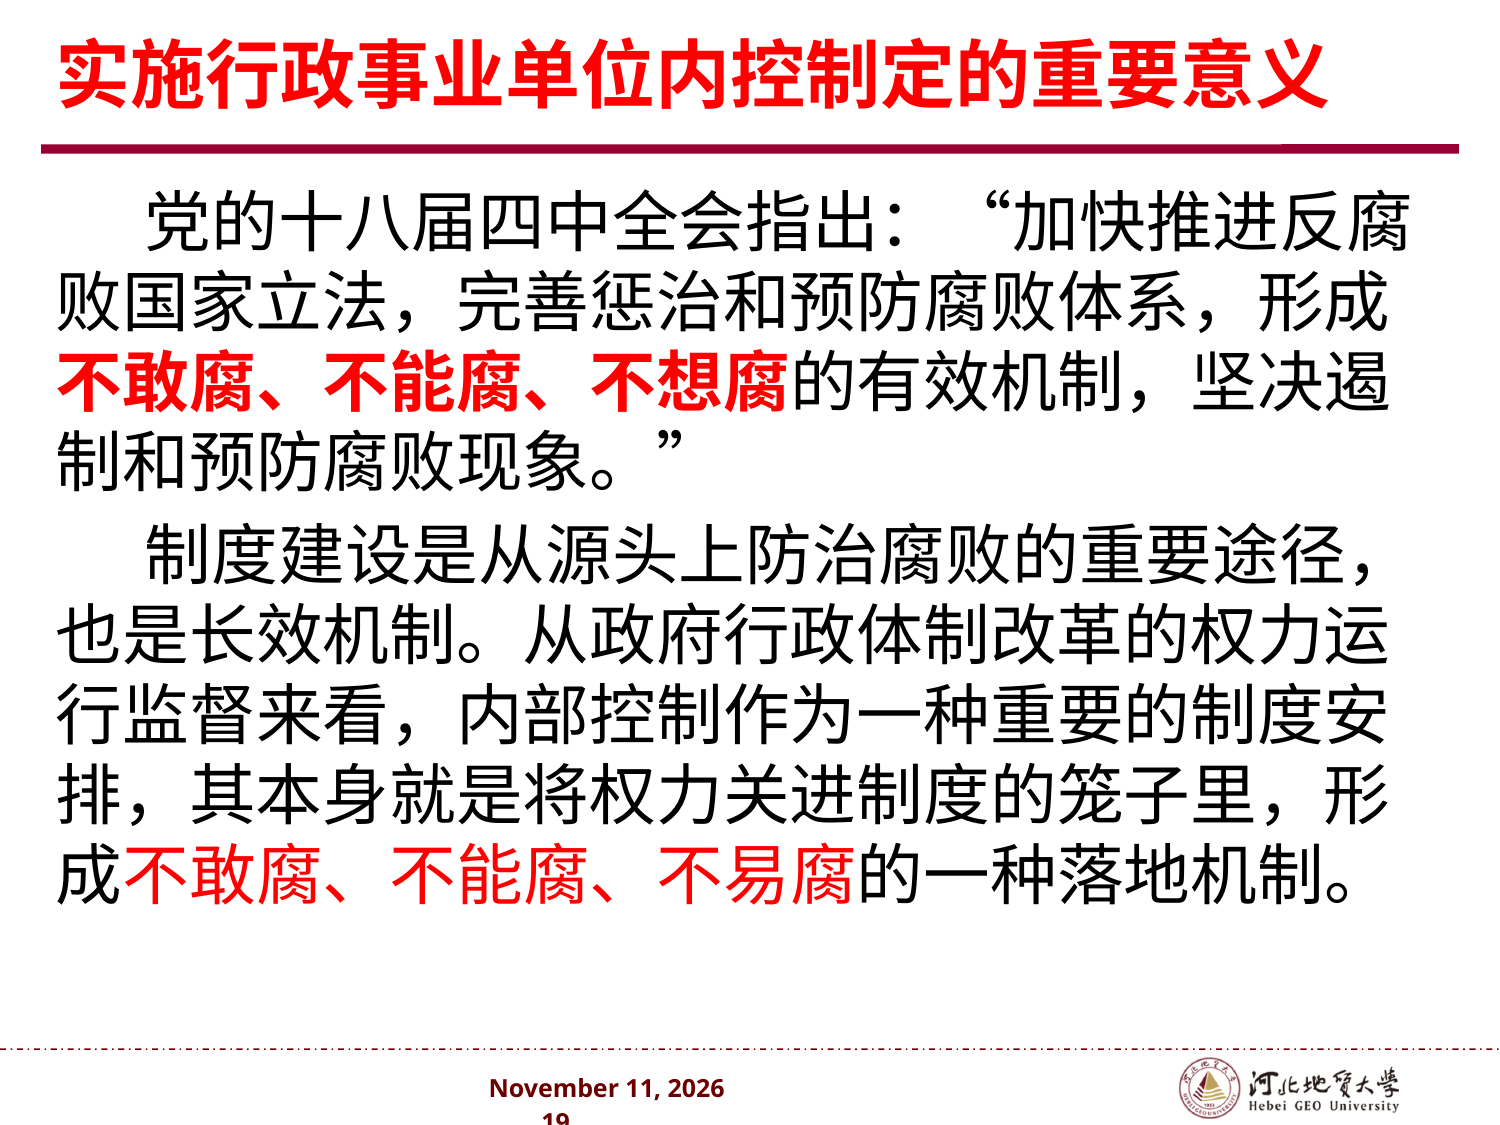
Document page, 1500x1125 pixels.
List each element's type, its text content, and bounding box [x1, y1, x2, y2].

picture [1159, 1049, 1420, 1125]
list 党的十八届四中全会指出：“加快推进反腐败国家立法，完善惩治和预防腐败体系，形成不敢腐、不能腐、不想腐的有效机制，坚决遏制和预防腐败现象。” 制度建设是从源头上防治腐败的重要途径，也是长效机制。从政府行政体制改革的权力运行监督来看，内部控制作为一种重要的制度安排，其本身就是将权力关进制度的笼子里，形成不敢腐、不能腐、不易腐的一种落地机制。 [40, 172, 1460, 1036]
title 实施行政事业单位内控制定的重要意义 [40, 18, 1460, 126]
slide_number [473, 1064, 990, 1109]
